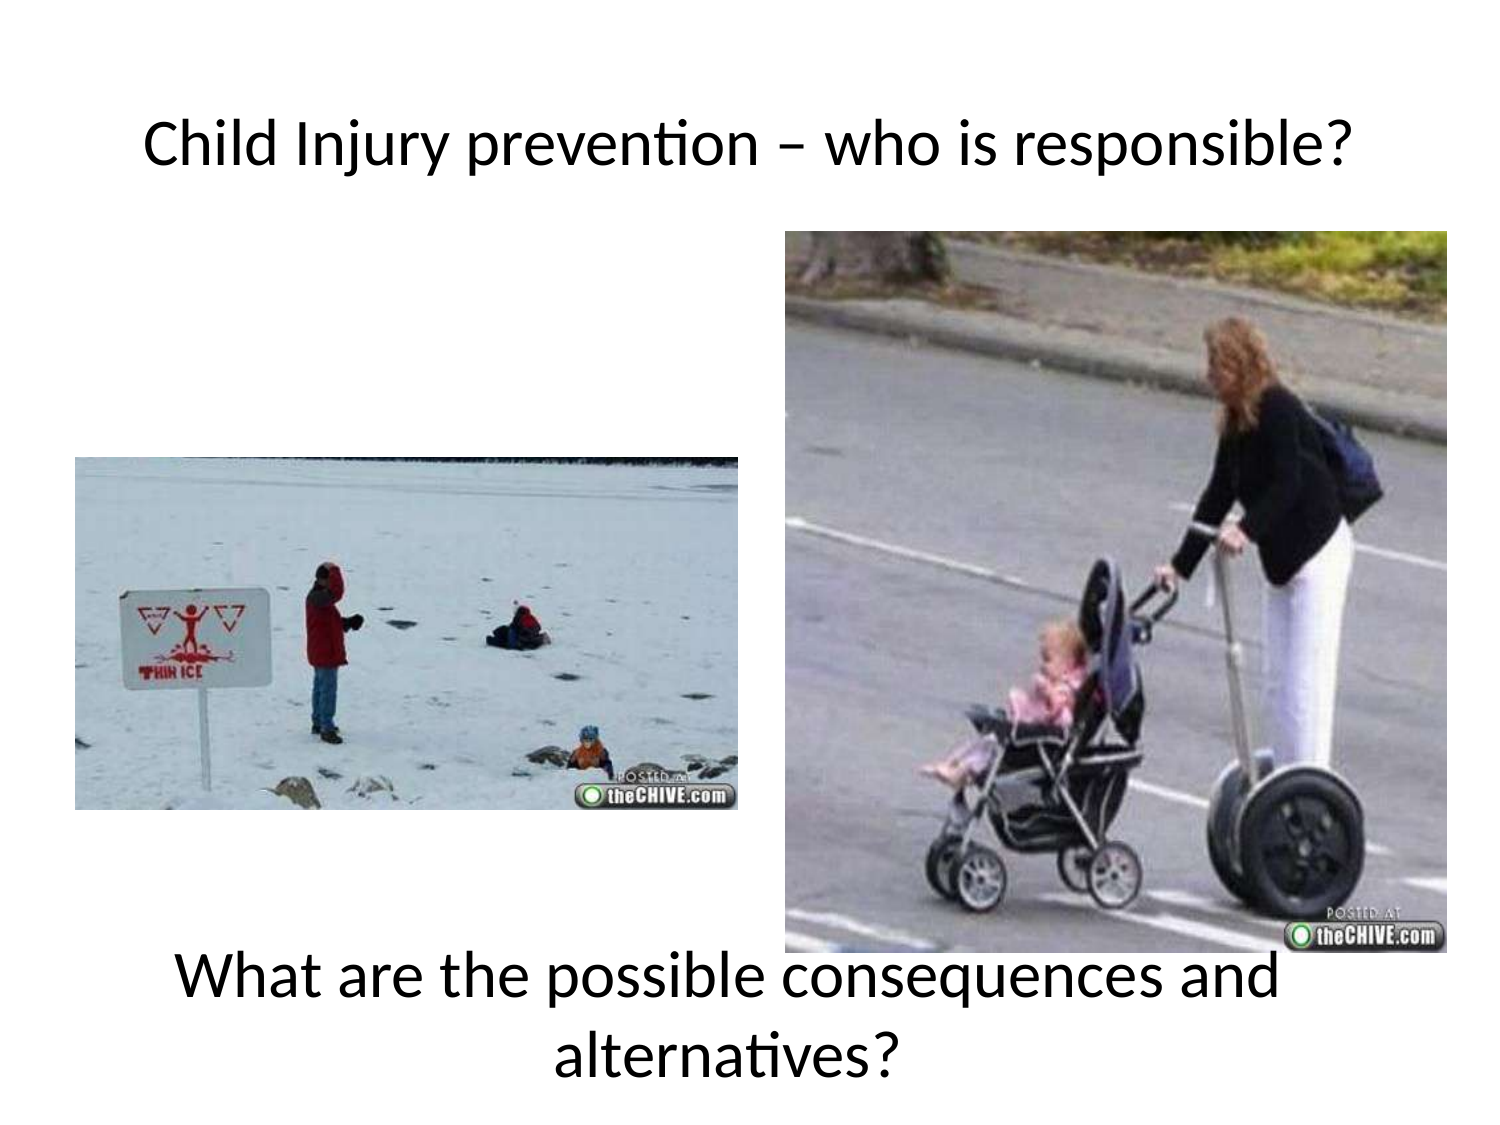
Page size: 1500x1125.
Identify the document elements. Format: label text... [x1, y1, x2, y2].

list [785, 231, 1448, 953]
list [74, 457, 738, 810]
text_box What are the possible consequences and alternatives? [53, 916, 1403, 1105]
title Child Injury prevention – who is responsible? [75, 45, 1425, 233]
